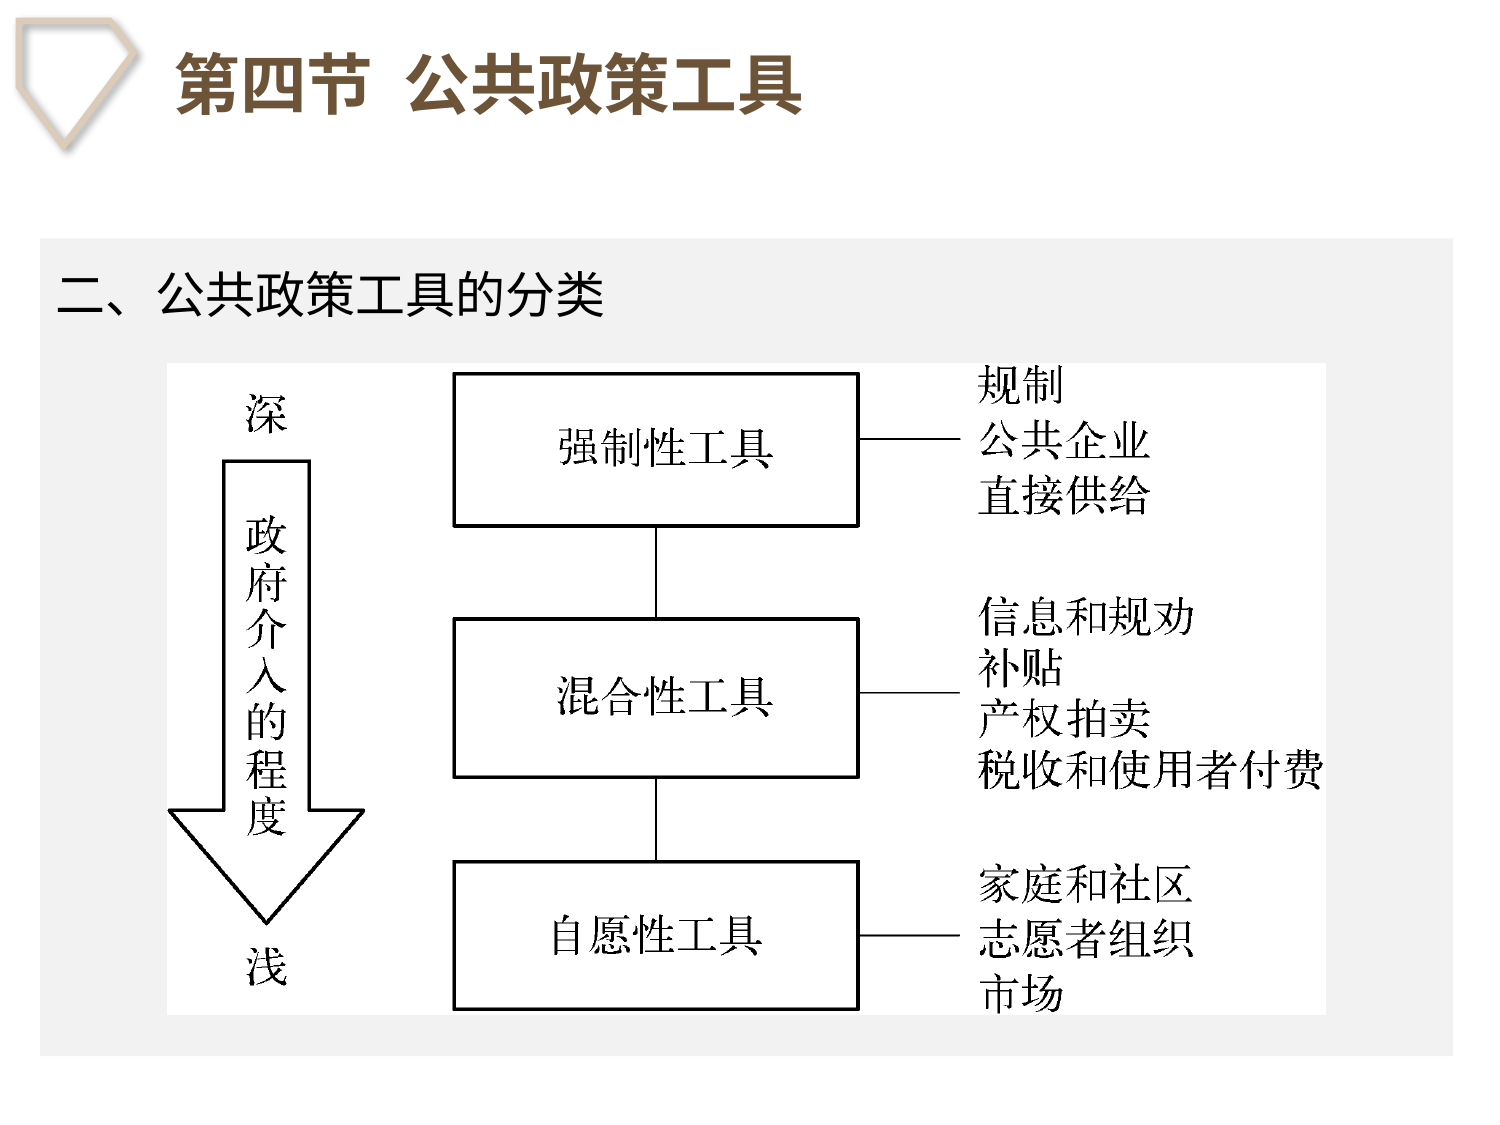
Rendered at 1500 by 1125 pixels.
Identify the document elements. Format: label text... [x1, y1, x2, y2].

title 第四节 公共政策工具 [158, 18, 1456, 159]
list 二、公共政策工具的分类 [40, 238, 1454, 1057]
picture [167, 363, 1326, 1015]
